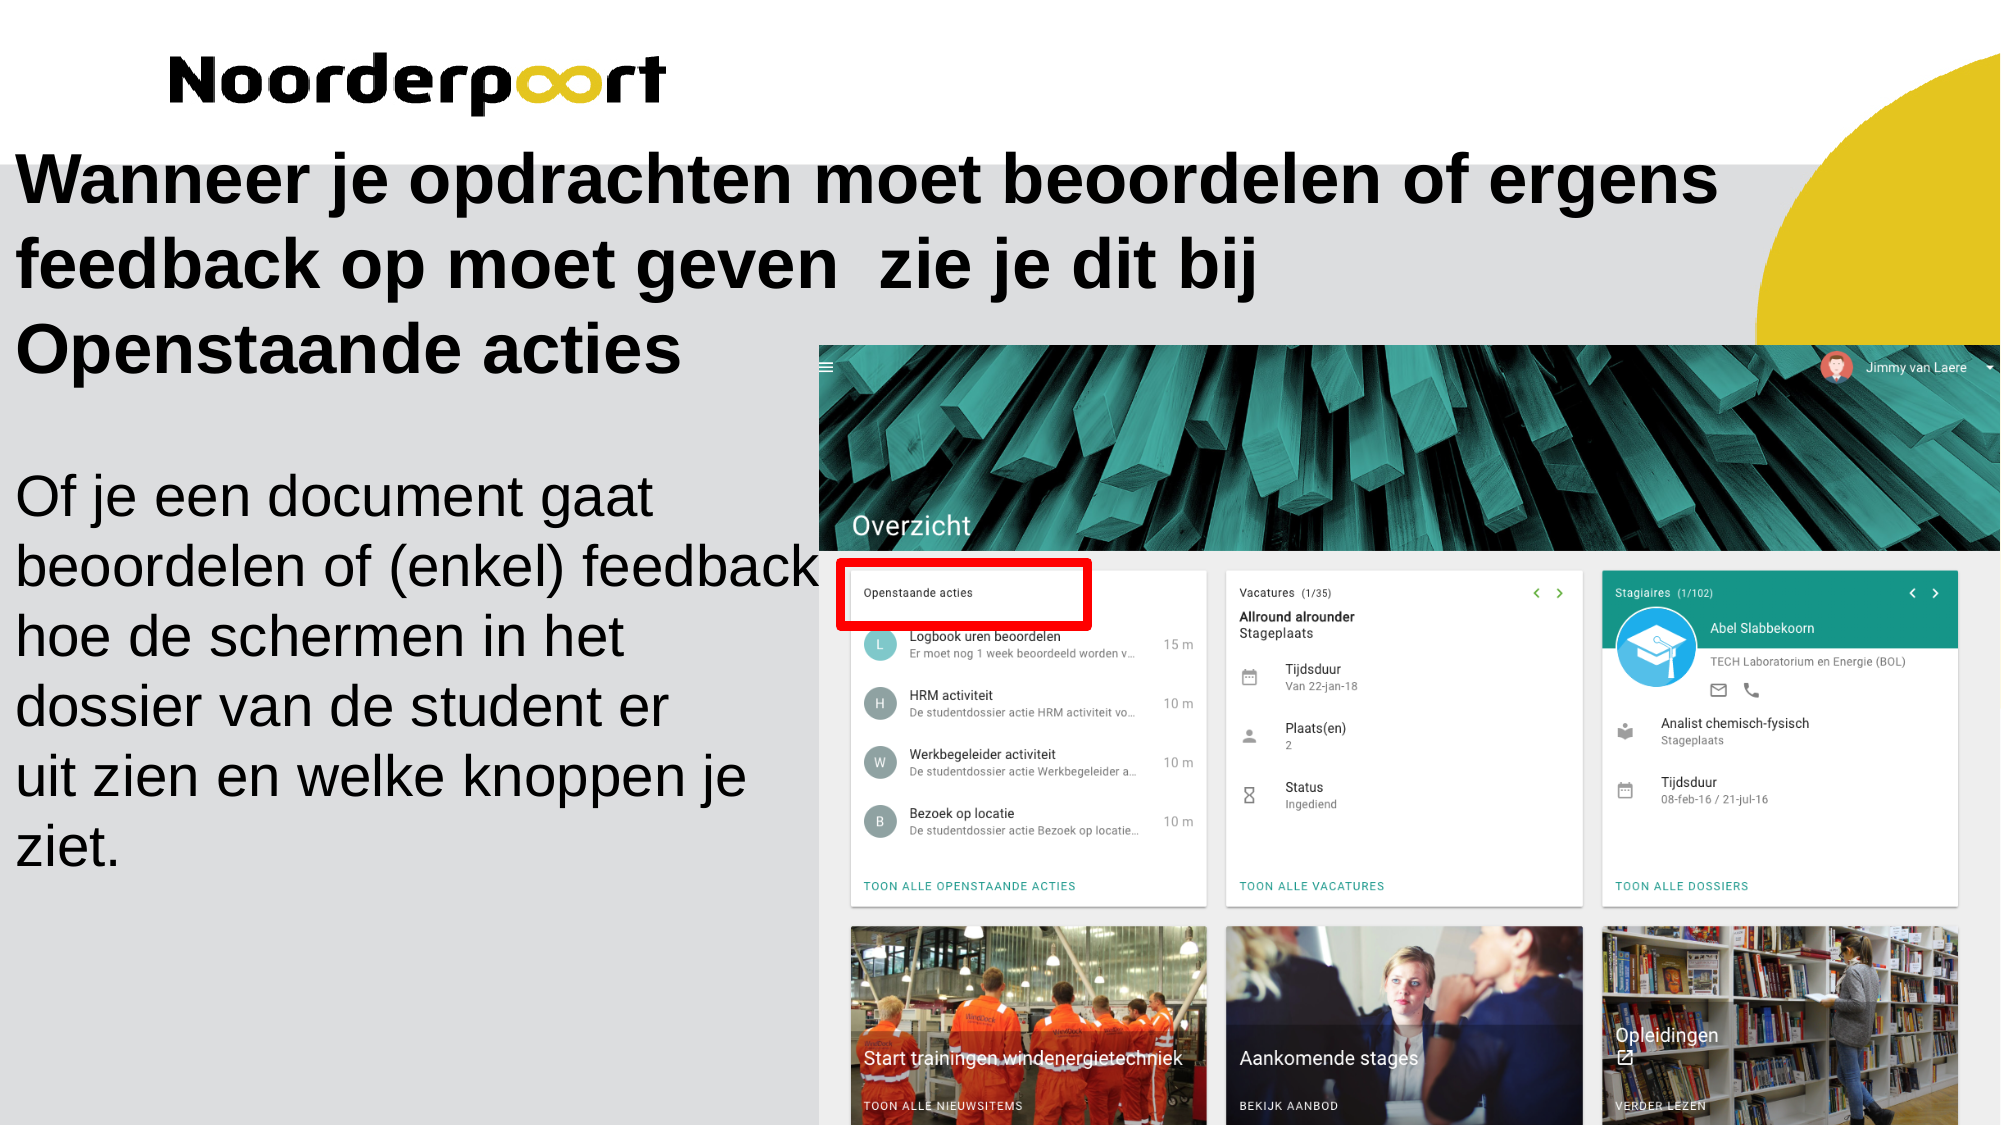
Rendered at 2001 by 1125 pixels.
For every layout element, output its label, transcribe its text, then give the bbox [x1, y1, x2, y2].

picture [0, 0, 2001, 1125]
title Wanneer je opdrachten moet beoordelen of ergens feedback op moet geven zie je dit bij Openstaande acties Of je een document gaat beoordelen of (enkel) feedback geeft, bepaalt hoe de schermen in het dossier van de student er uit zien en welke knoppen je ziet. [0, 182, 1810, 289]
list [819, 345, 2000, 1125]
